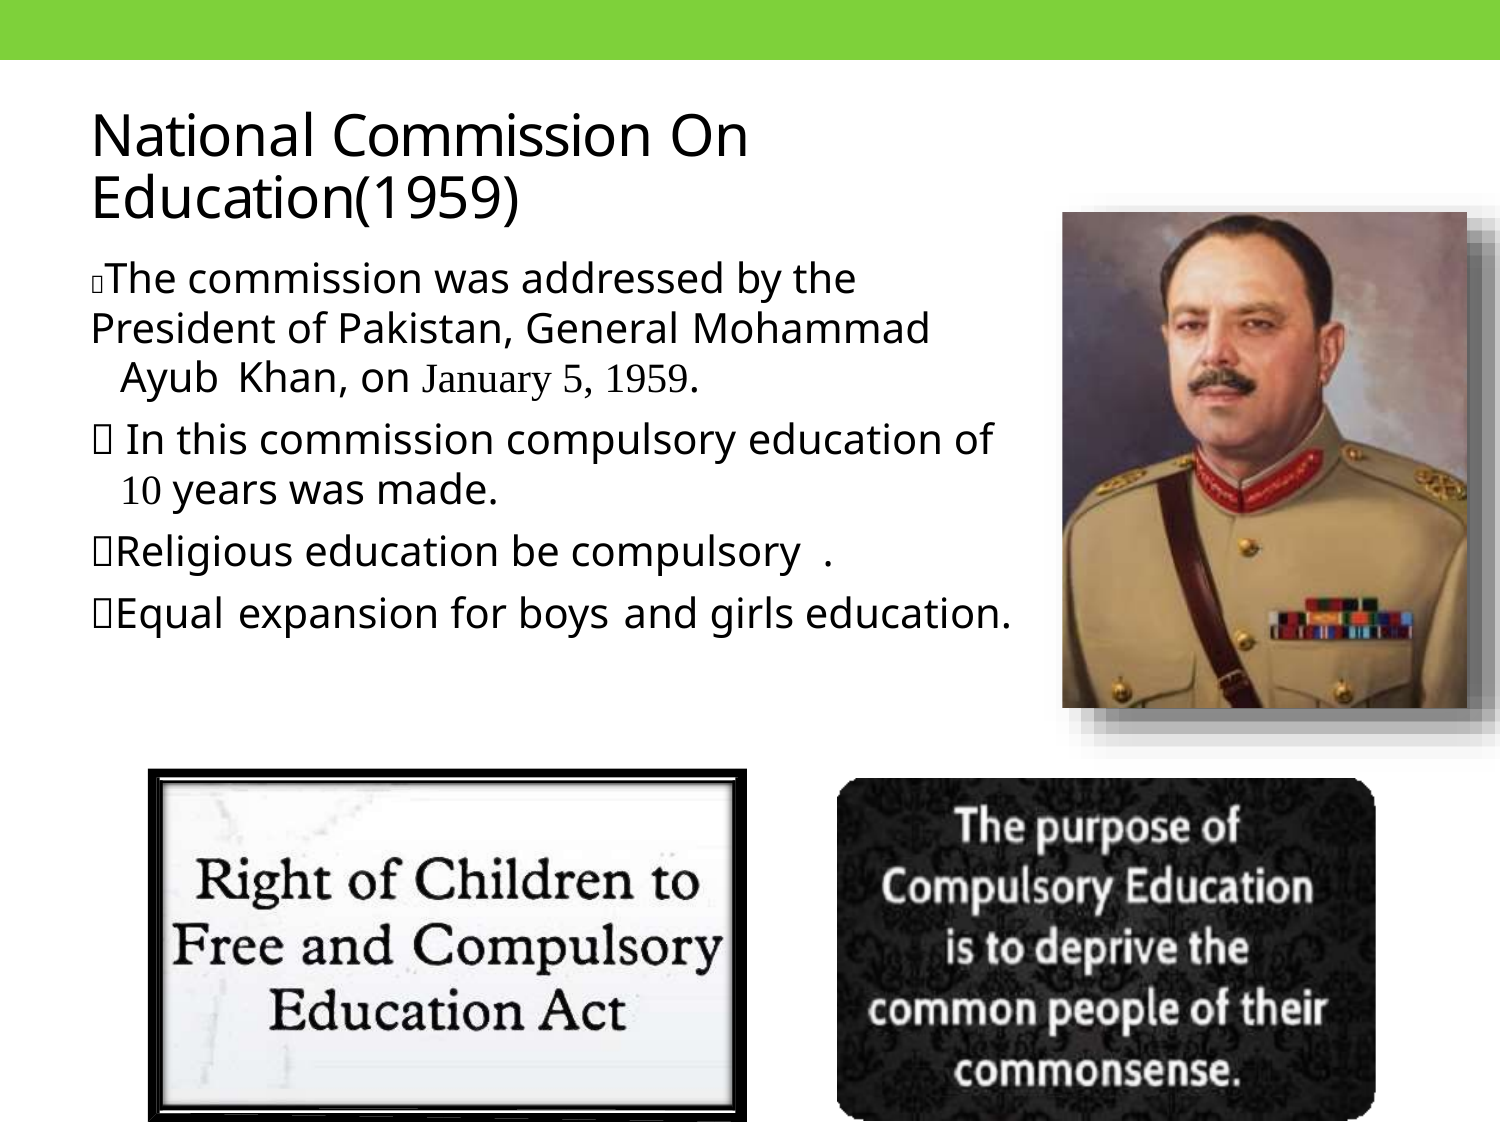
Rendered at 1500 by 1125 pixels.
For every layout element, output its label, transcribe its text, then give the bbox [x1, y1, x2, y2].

text_box [159, 780, 163, 1111]
text_box [147, 768, 747, 1122]
text_box [163, 784, 732, 1107]
text_box [735, 777, 739, 1114]
text_box [0, 0, 1500, 60]
text_box National Commission On Education(1959) [87, 106, 1077, 169]
text_box [156, 777, 160, 1114]
text_box [837, 778, 1376, 1121]
text_box The commission was addressed by the President of Pakistan, General Mohammad Ayub Khan, on January 5, 1959.  In this commission compulsory education of 10 years was made. Religious education be compulsory . Equal expansion for boys and girls education. [87, 252, 1039, 703]
text_box [1062, 212, 1467, 708]
text_box [1030, 180, 1500, 772]
text_box [732, 780, 736, 1111]
